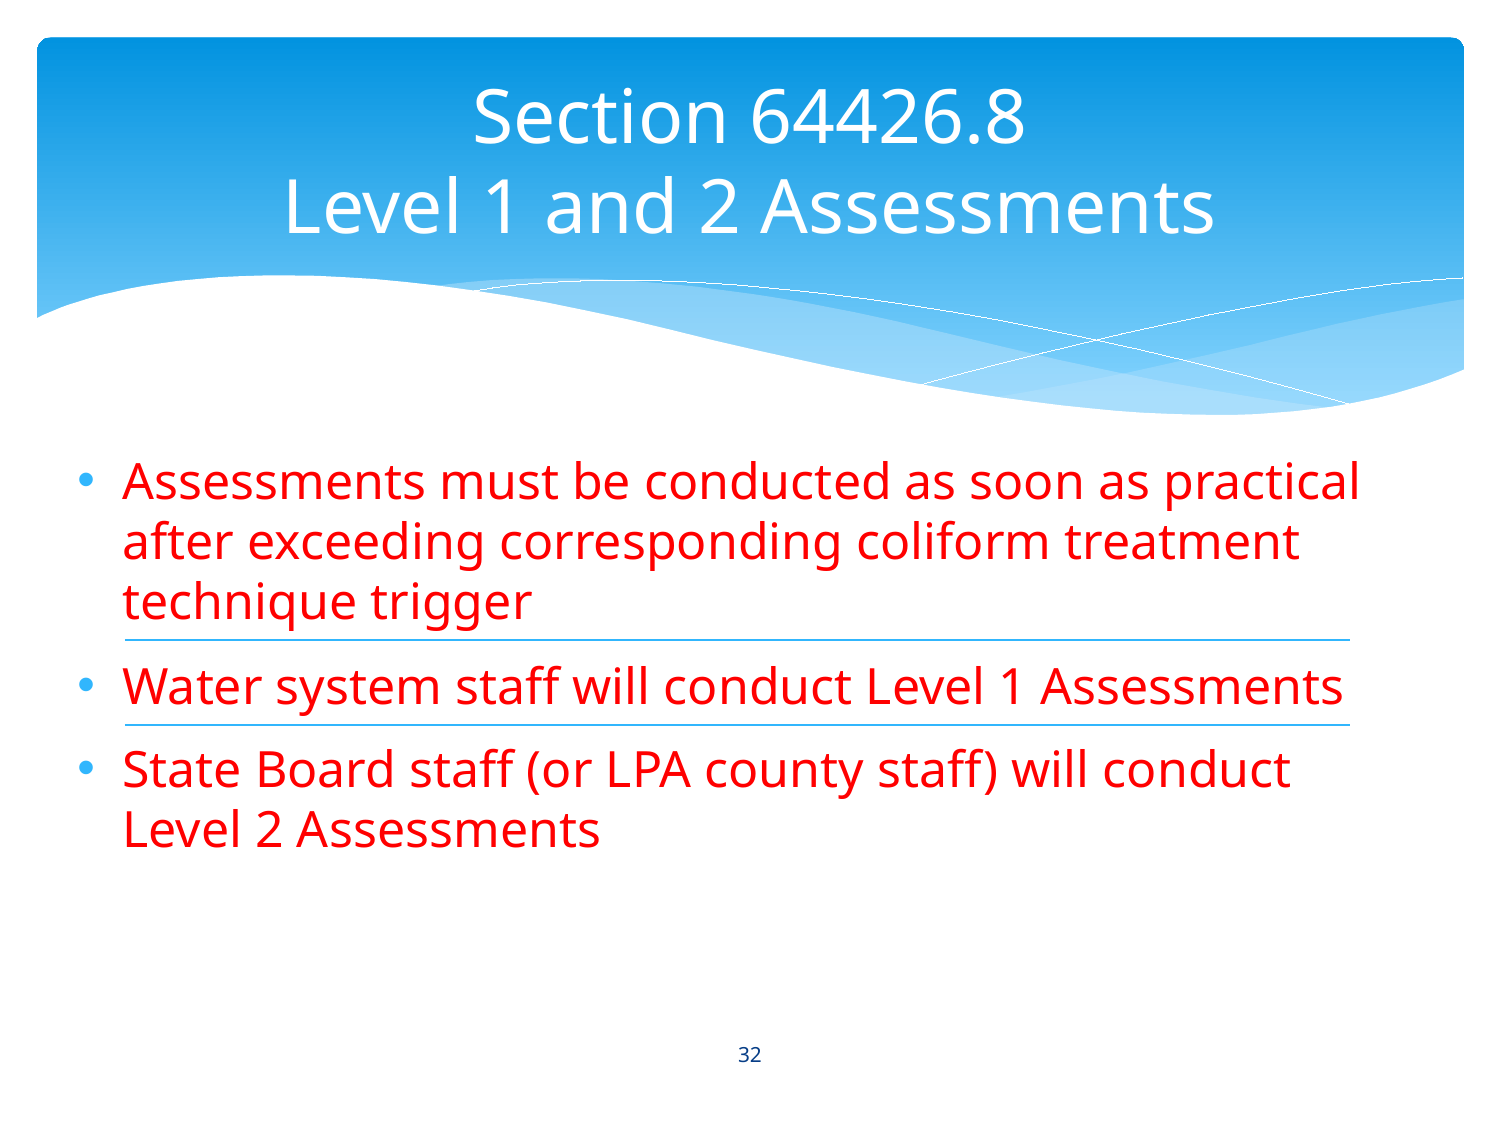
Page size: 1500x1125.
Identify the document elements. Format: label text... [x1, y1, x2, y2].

list Assessments must be conducted as soon as practical after exceeding corresponding coliform treatment technique trigger Water system staff will conduct Level 1 Assessments State Board staff (or LPA county staff) will conduct Level 2 Assessments [62, 441, 1438, 925]
title Section 64426.8 Level 1 and 2 Assessments [75, 55, 1425, 261]
slide_number 32 [654, 1025, 846, 1086]
